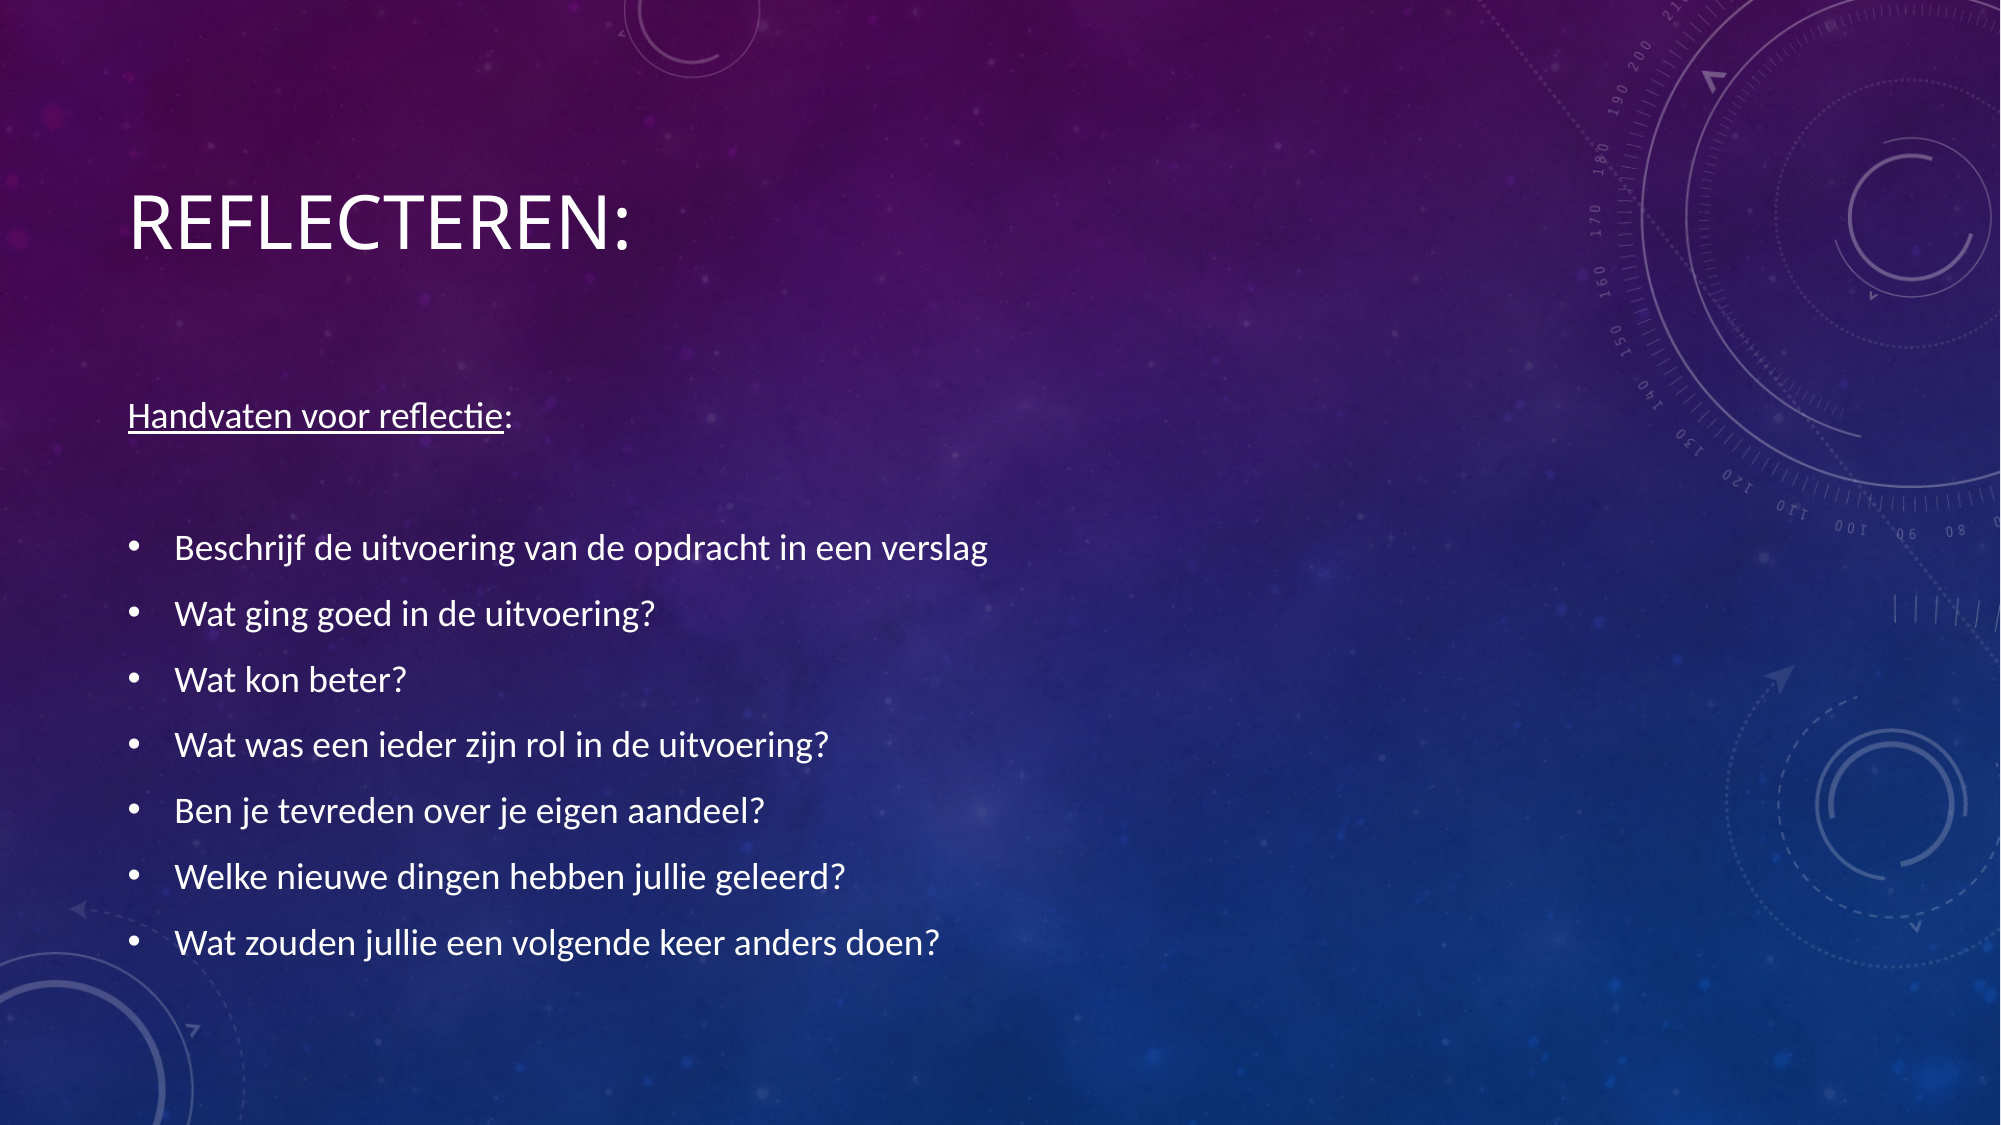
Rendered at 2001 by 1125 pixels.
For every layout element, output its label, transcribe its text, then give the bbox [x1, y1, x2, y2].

list Handvaten voor reflectie: Beschrijf de uitvoering van de opdracht in een verslag Wat ging goed in de uitvoering? Wat kon beter? Wat was een ieder zijn rol in de uitvoering? Ben je tevreden over je eigen aandeel? Welke nieuwe dingen hebben jullie geleerd? Wat zouden jullie een volgende keer anders doen? [112, 265, 1775, 1089]
title Reflecteren: [112, 99, 1775, 265]
picture [0, 0, 2001, 1125]
